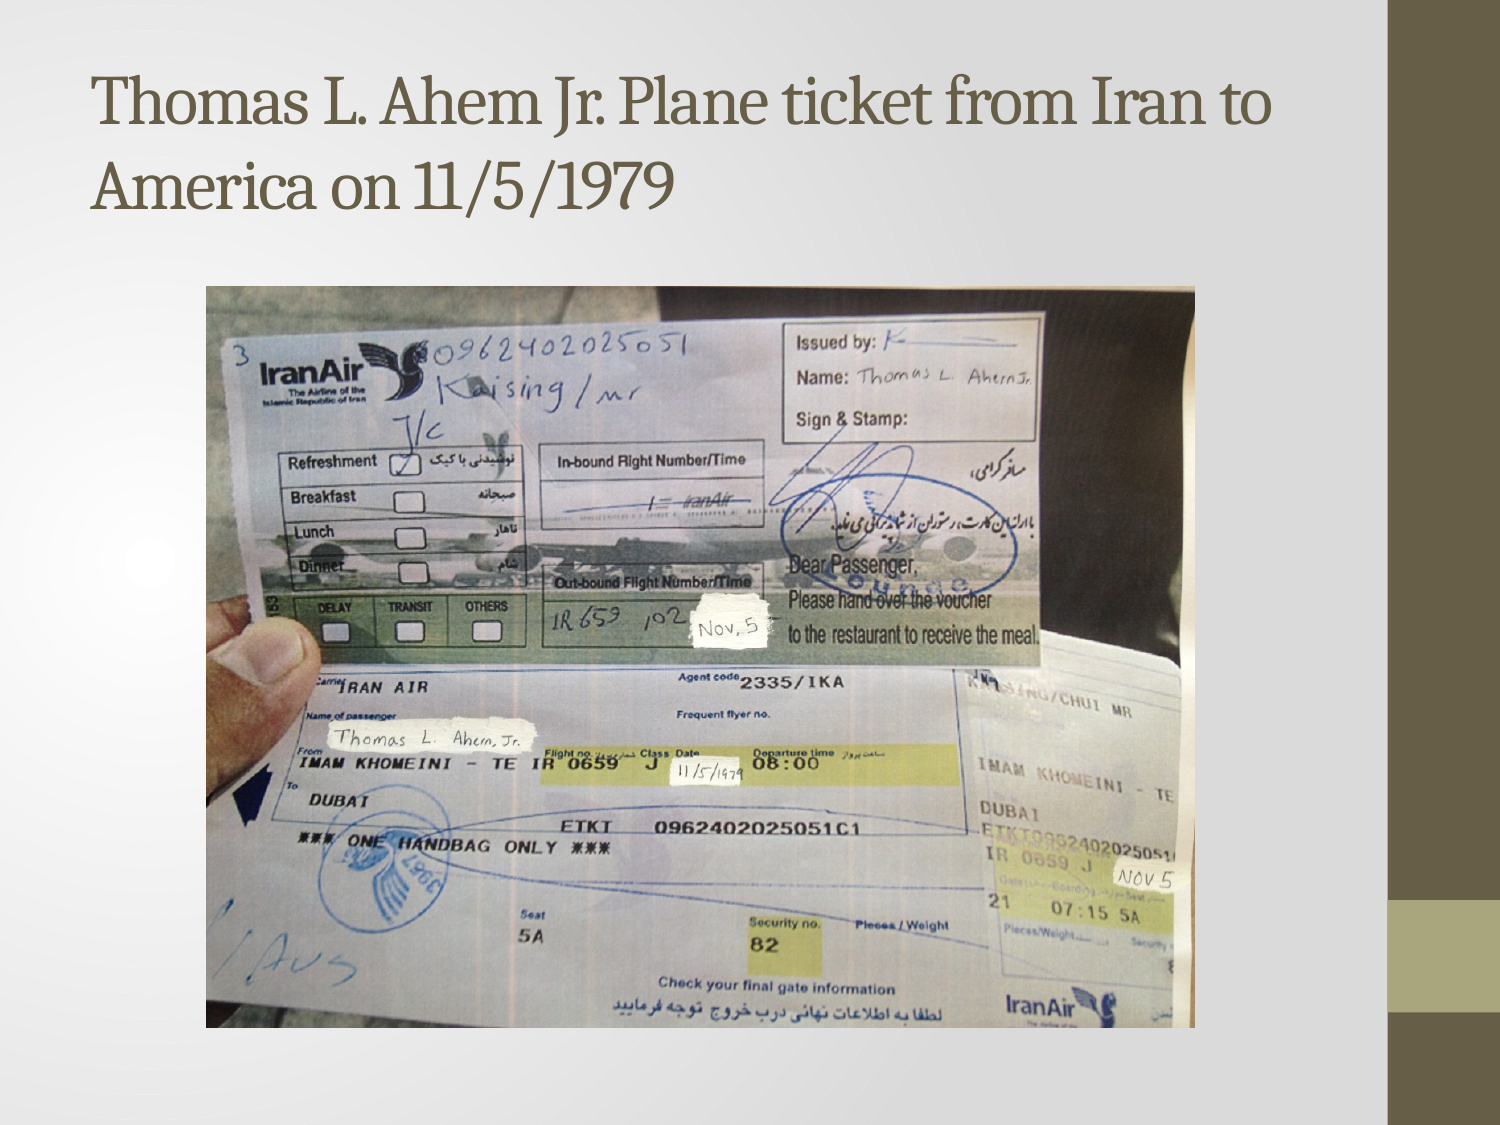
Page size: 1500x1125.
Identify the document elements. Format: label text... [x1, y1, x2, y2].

title Thomas L. Ahem Jr. Plane ticket from Iran to America on 11/5/1979 [75, 45, 1325, 233]
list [204, 284, 1196, 1028]
